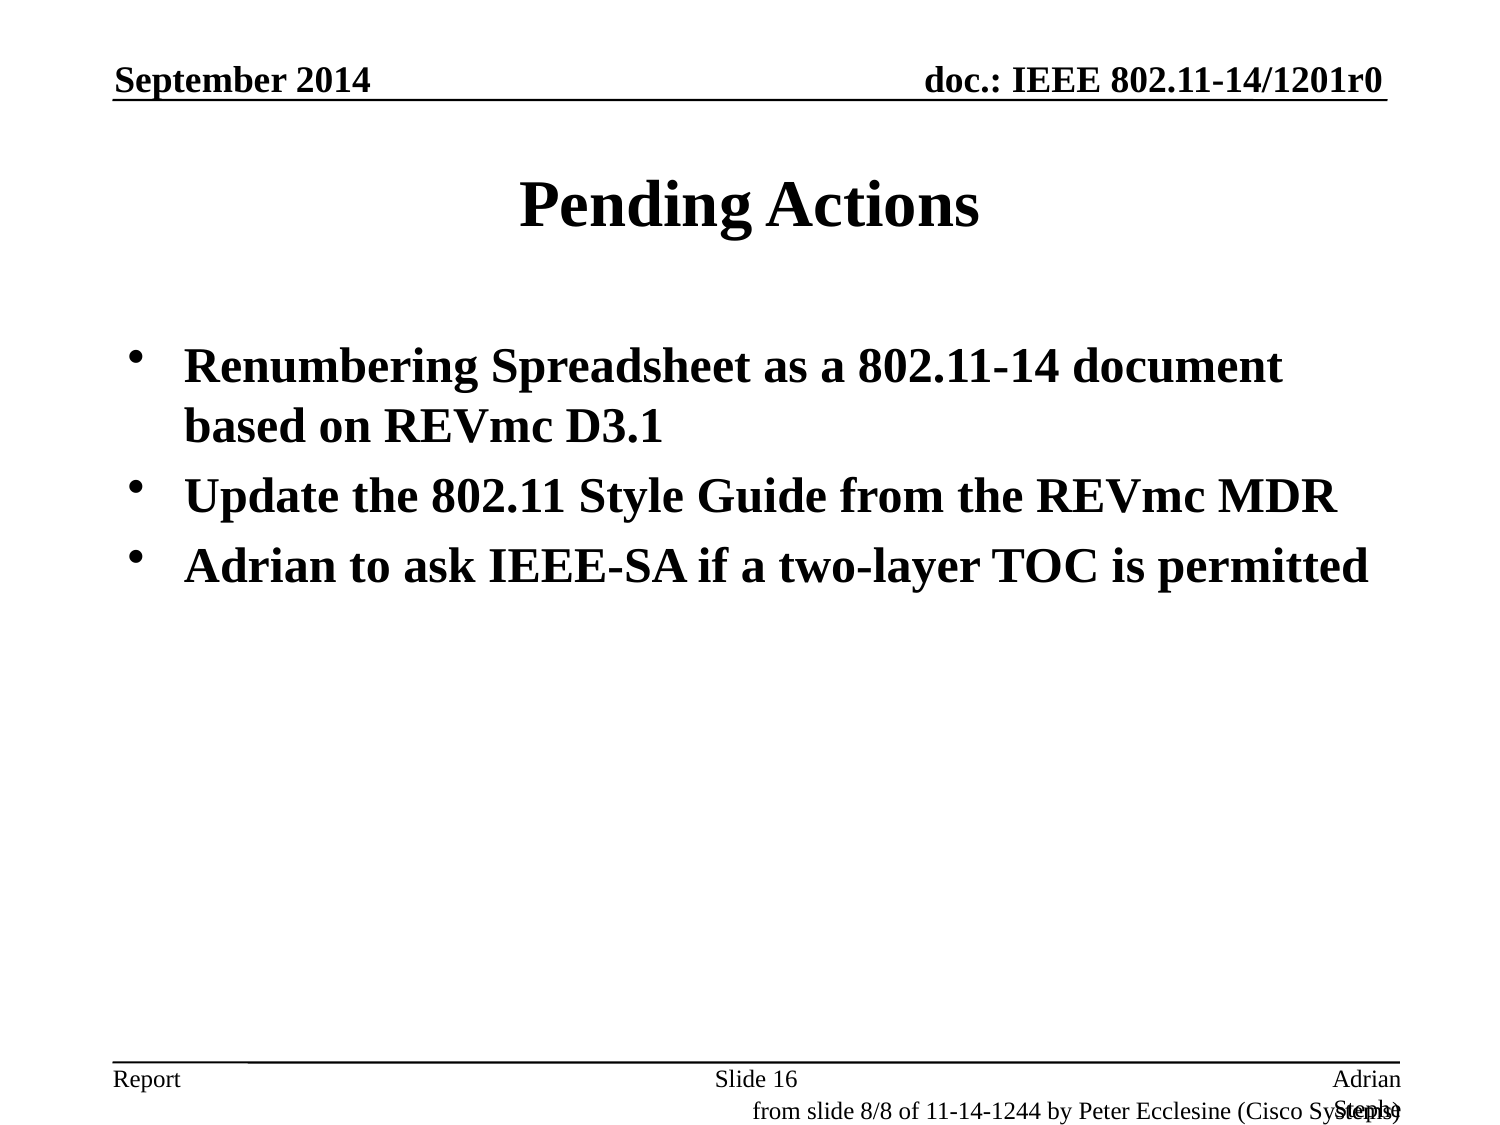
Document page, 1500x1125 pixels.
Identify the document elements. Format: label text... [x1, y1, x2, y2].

footer Adrian Stephens, Intel Corporation [1324, 1061, 1402, 1087]
list Renumbering Spreadsheet as a 802.11-14 document based on REVmc D3.1 Update the 802.11 Style Guide from the REVmc MDR Adrian to ask IEEE-SA if a two-layer TOC is permitted [112, 324, 1388, 1000]
slide_number Slide 16 [712, 1061, 800, 1087]
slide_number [114, 54, 374, 101]
title Pending Actions [112, 112, 1388, 288]
text_box from slide 8/8 of 11-14-1244 by Peter Ecclesine (Cisco Systems) [343, 1087, 1417, 1125]
